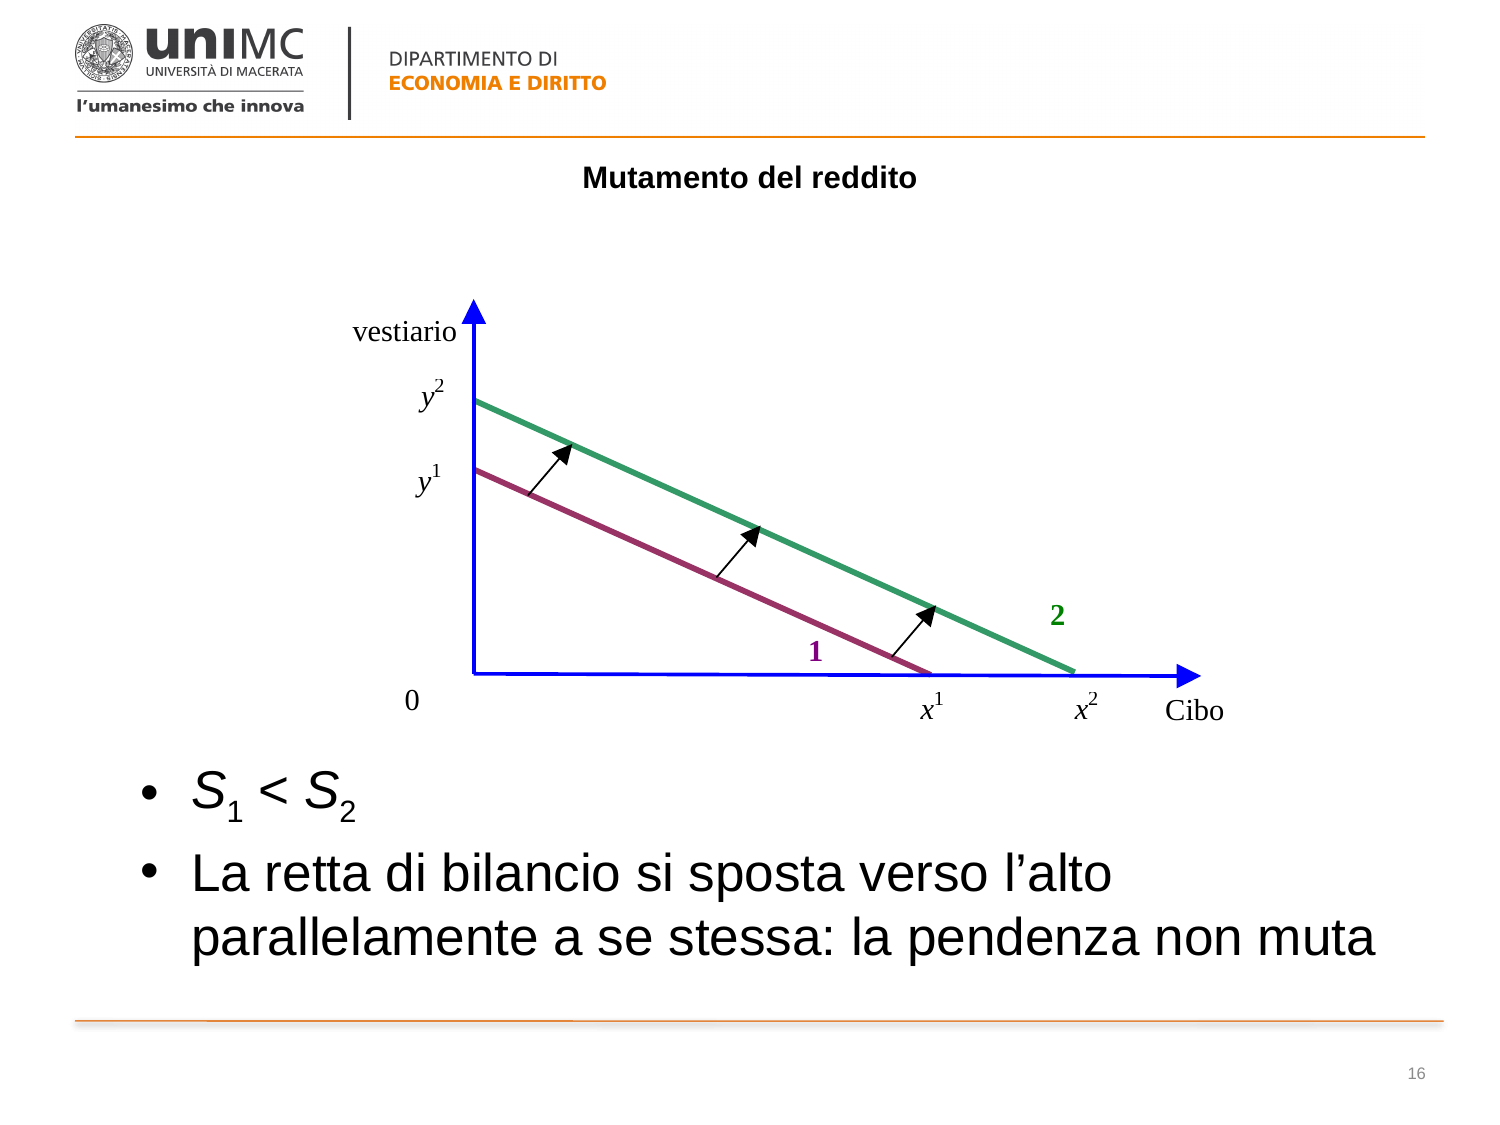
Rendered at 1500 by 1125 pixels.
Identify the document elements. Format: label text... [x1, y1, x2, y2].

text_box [333, 295, 1258, 749]
list S1 < S2 La retta di bilancio si sposta verso l’alto parallelamente a se stessa: la pendenza non muta [125, 748, 1401, 1030]
slide_number 16 [1091, 1042, 1442, 1103]
title Mutamento del reddito [75, 149, 1425, 241]
picture [75, 24, 1425, 138]
